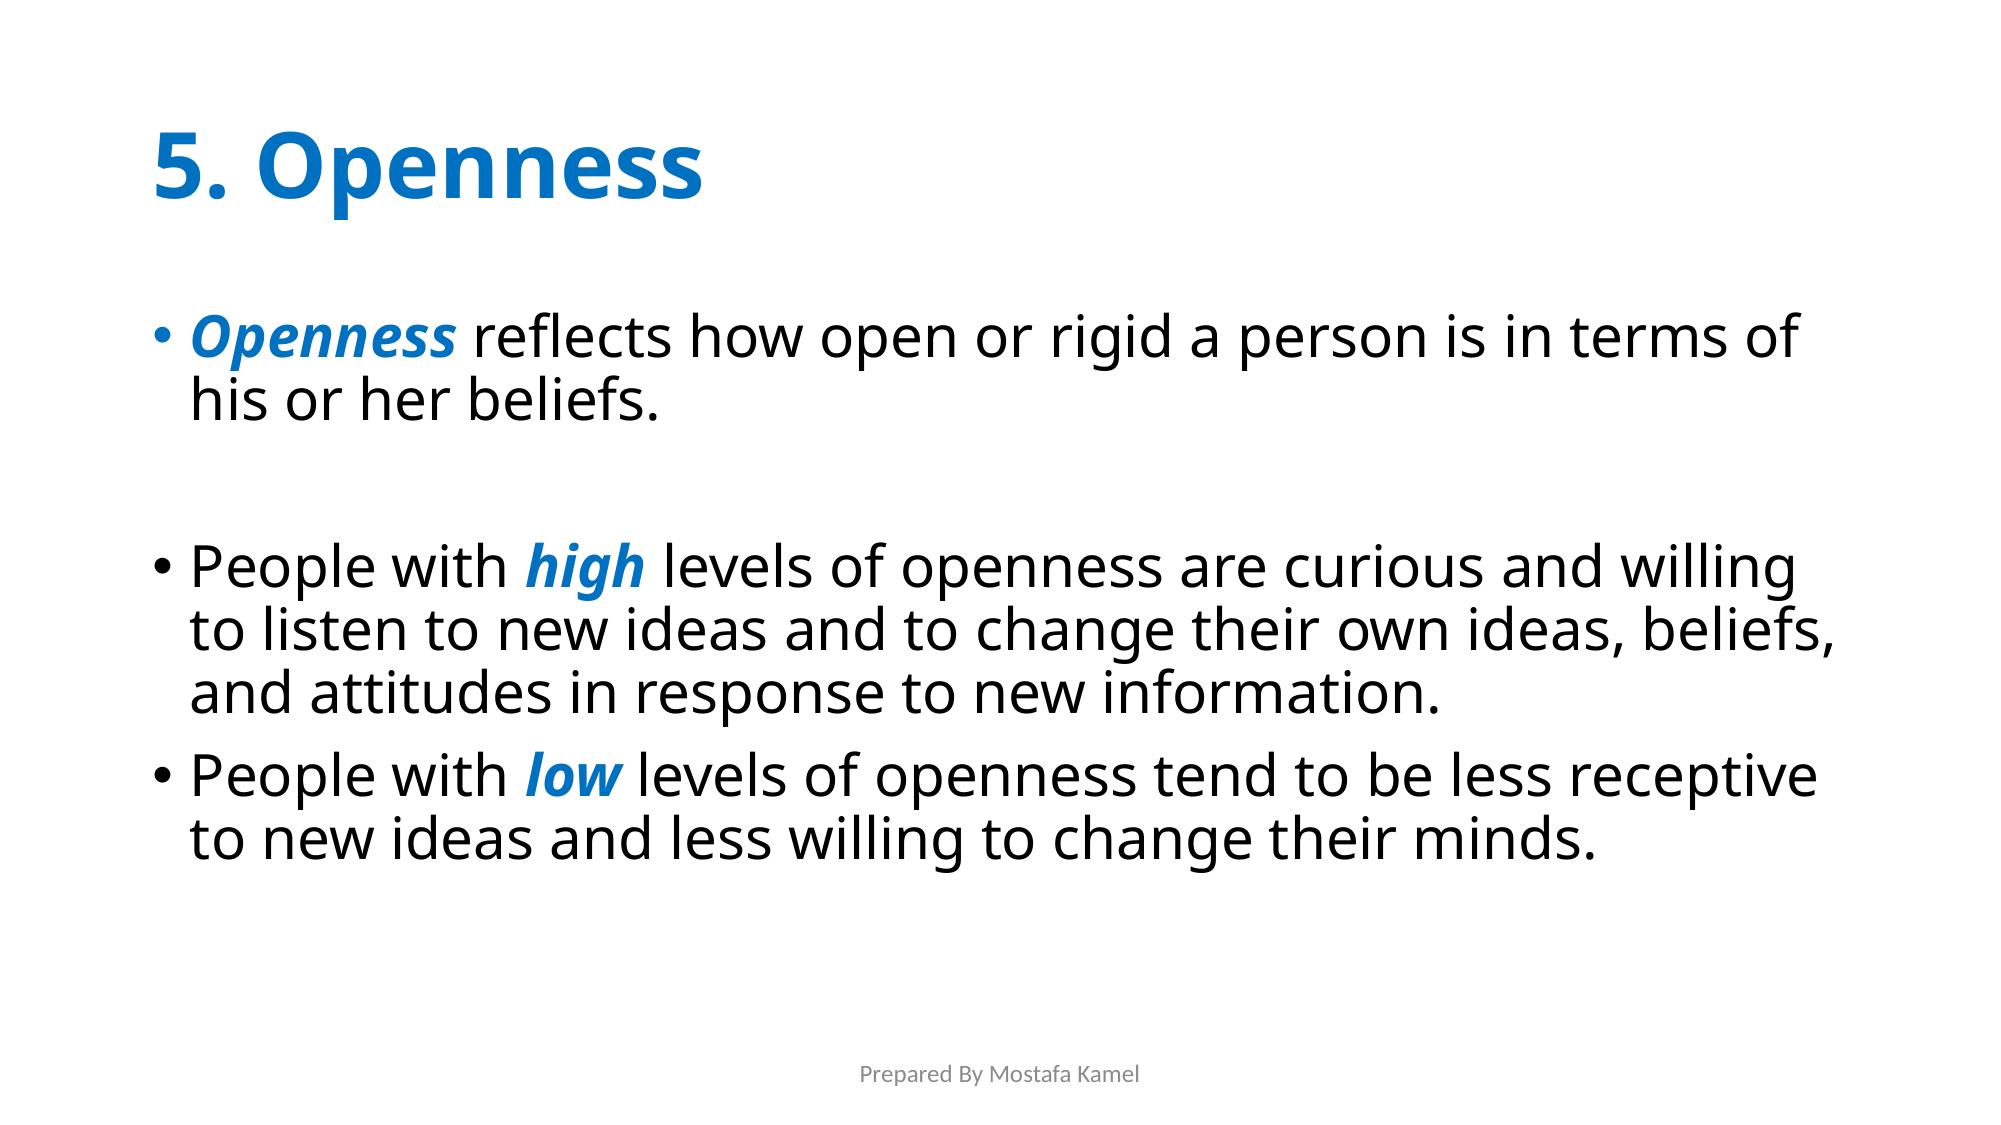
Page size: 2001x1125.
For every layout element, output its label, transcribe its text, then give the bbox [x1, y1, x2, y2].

list Openness reflects how open or rigid a person is in terms of his or her beliefs. People with high levels of openness are curious and willing to listen to new ideas and to change their own ideas, beliefs, and attitudes in response to new information. People with low levels of openness tend to be less receptive to new ideas and less willing to change their minds. [137, 299, 1863, 1014]
title 5. Openness [137, 59, 1863, 278]
footer Prepared By Mostafa Kamel [662, 1042, 1338, 1103]
